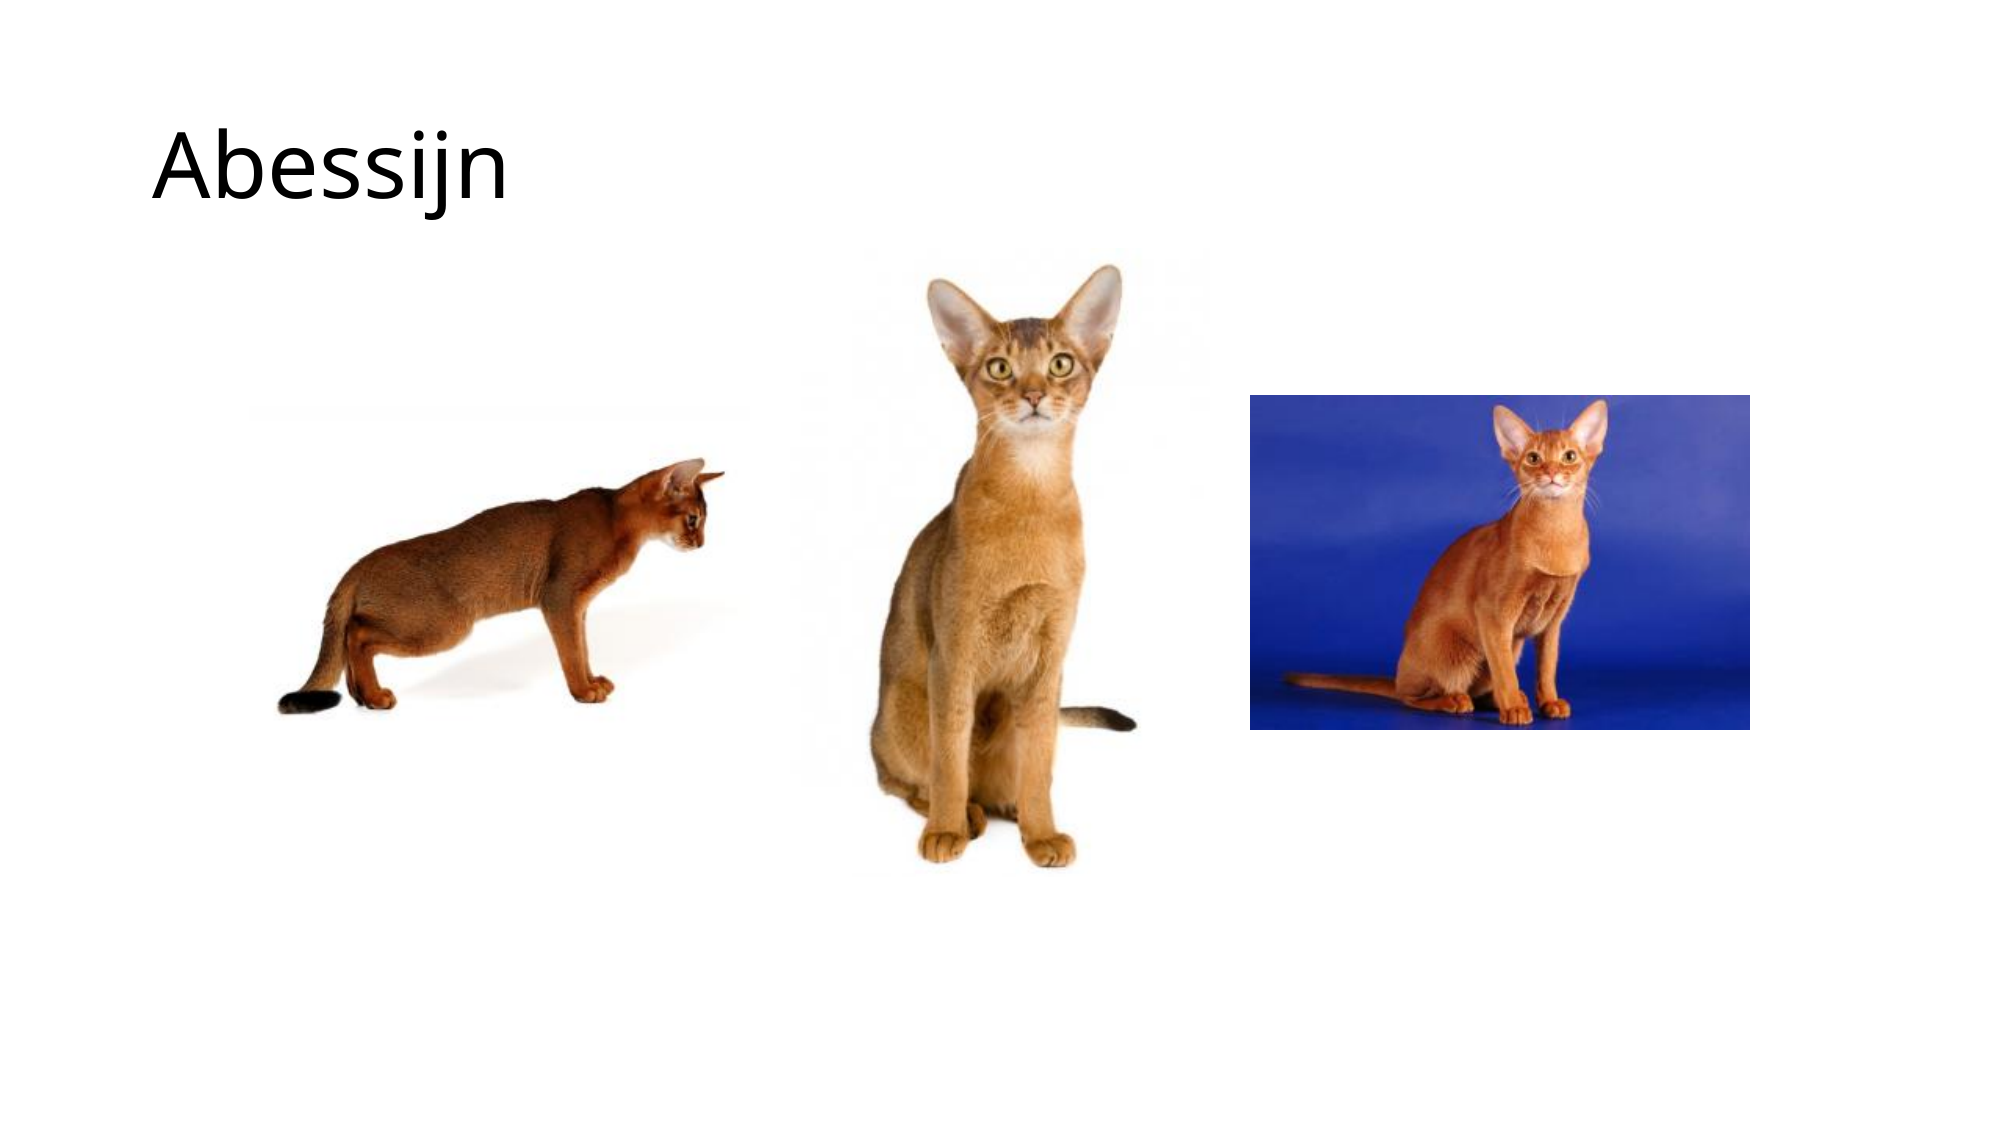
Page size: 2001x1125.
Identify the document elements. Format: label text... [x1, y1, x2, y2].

picture [249, 395, 750, 730]
picture [790, 248, 1210, 877]
picture [1249, 395, 1751, 730]
title Abessijn [137, 59, 1863, 278]
